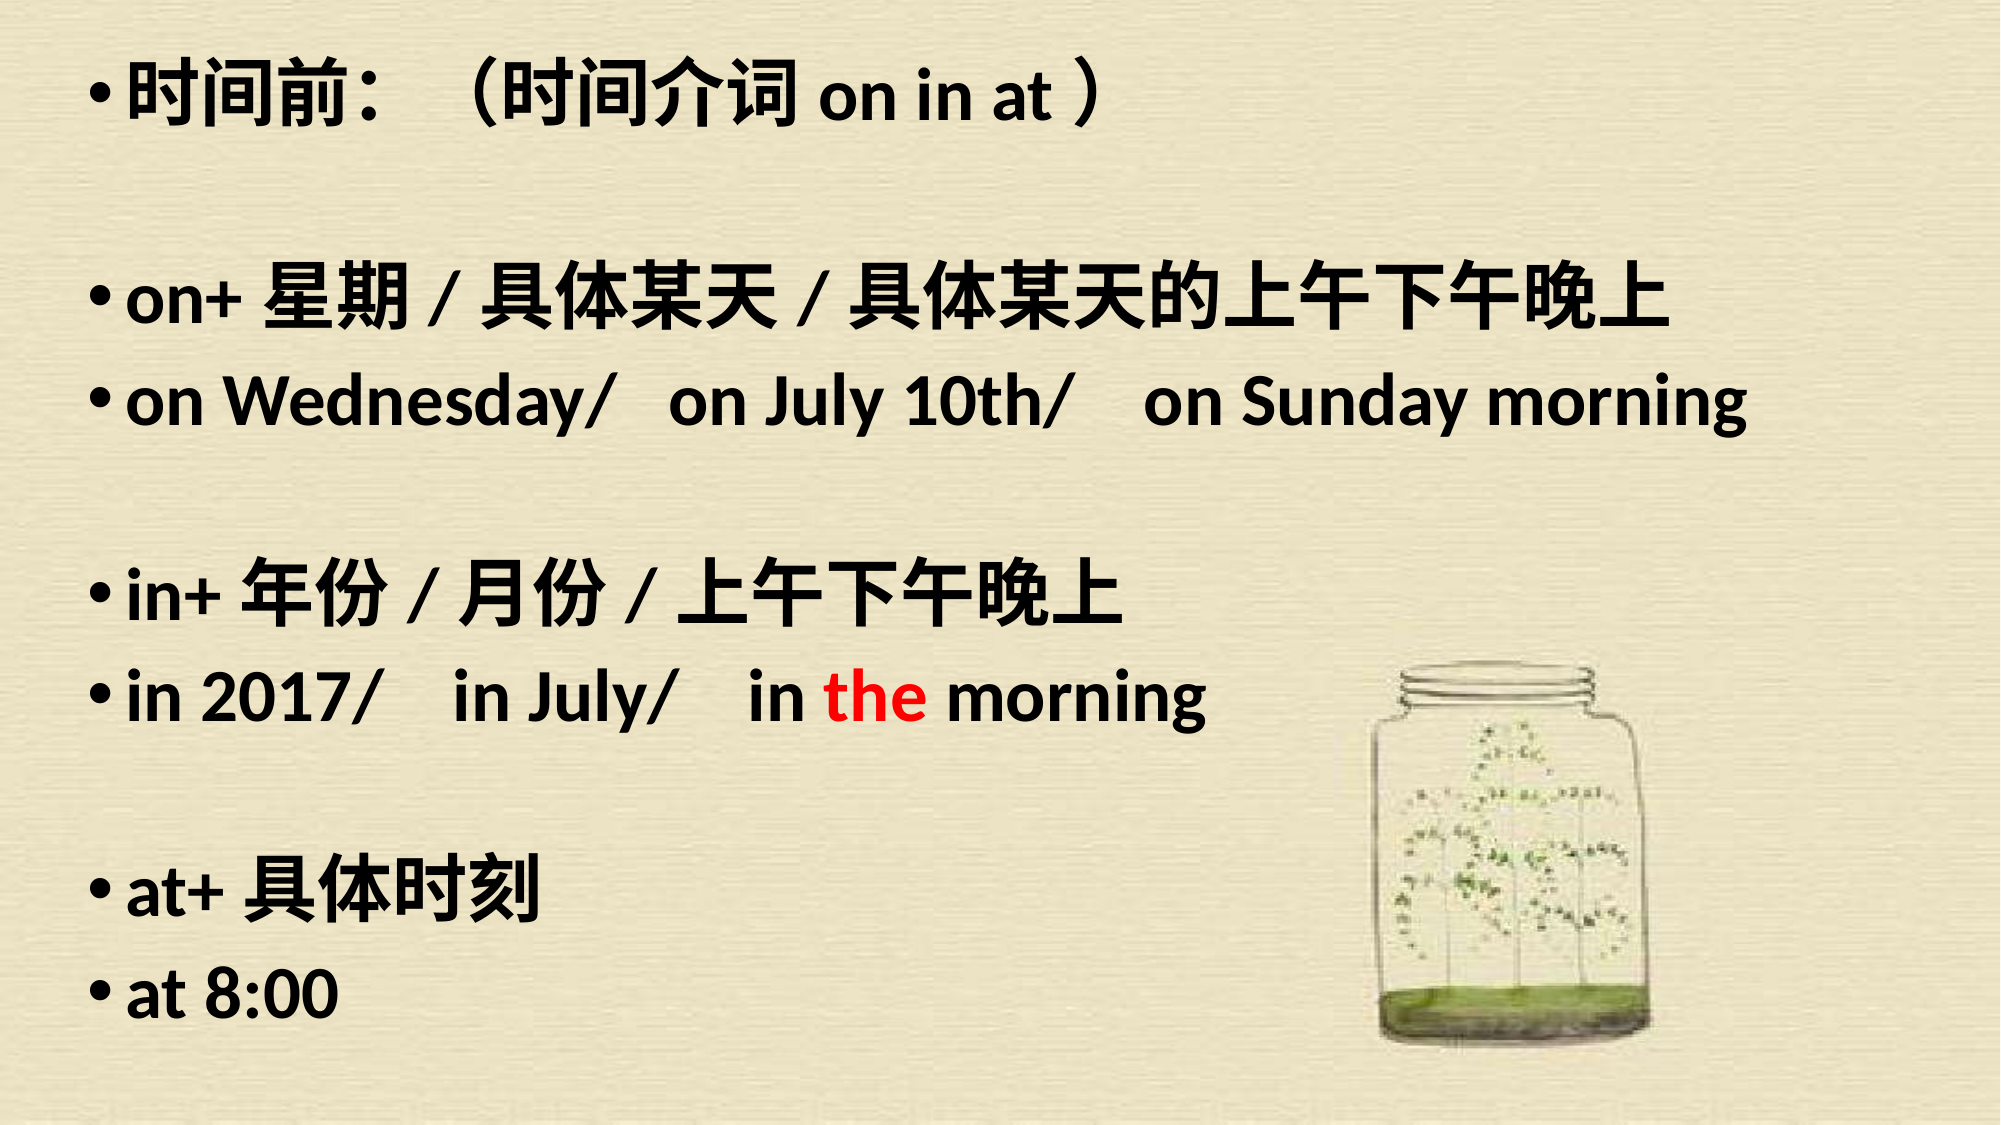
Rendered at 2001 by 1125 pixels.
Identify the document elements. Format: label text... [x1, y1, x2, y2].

list 时间前：（时间介词on in at） on+星期/具体某天/具体某天的上午下午晚上 on Wednesday/ on July 10th/ on Sunday morning in+年份/月份/上午下午晚上 in 2017/ in July/ in the morning at+具体时刻 at 8:00 [72, 47, 1863, 1014]
picture [0, 0, 2001, 1125]
